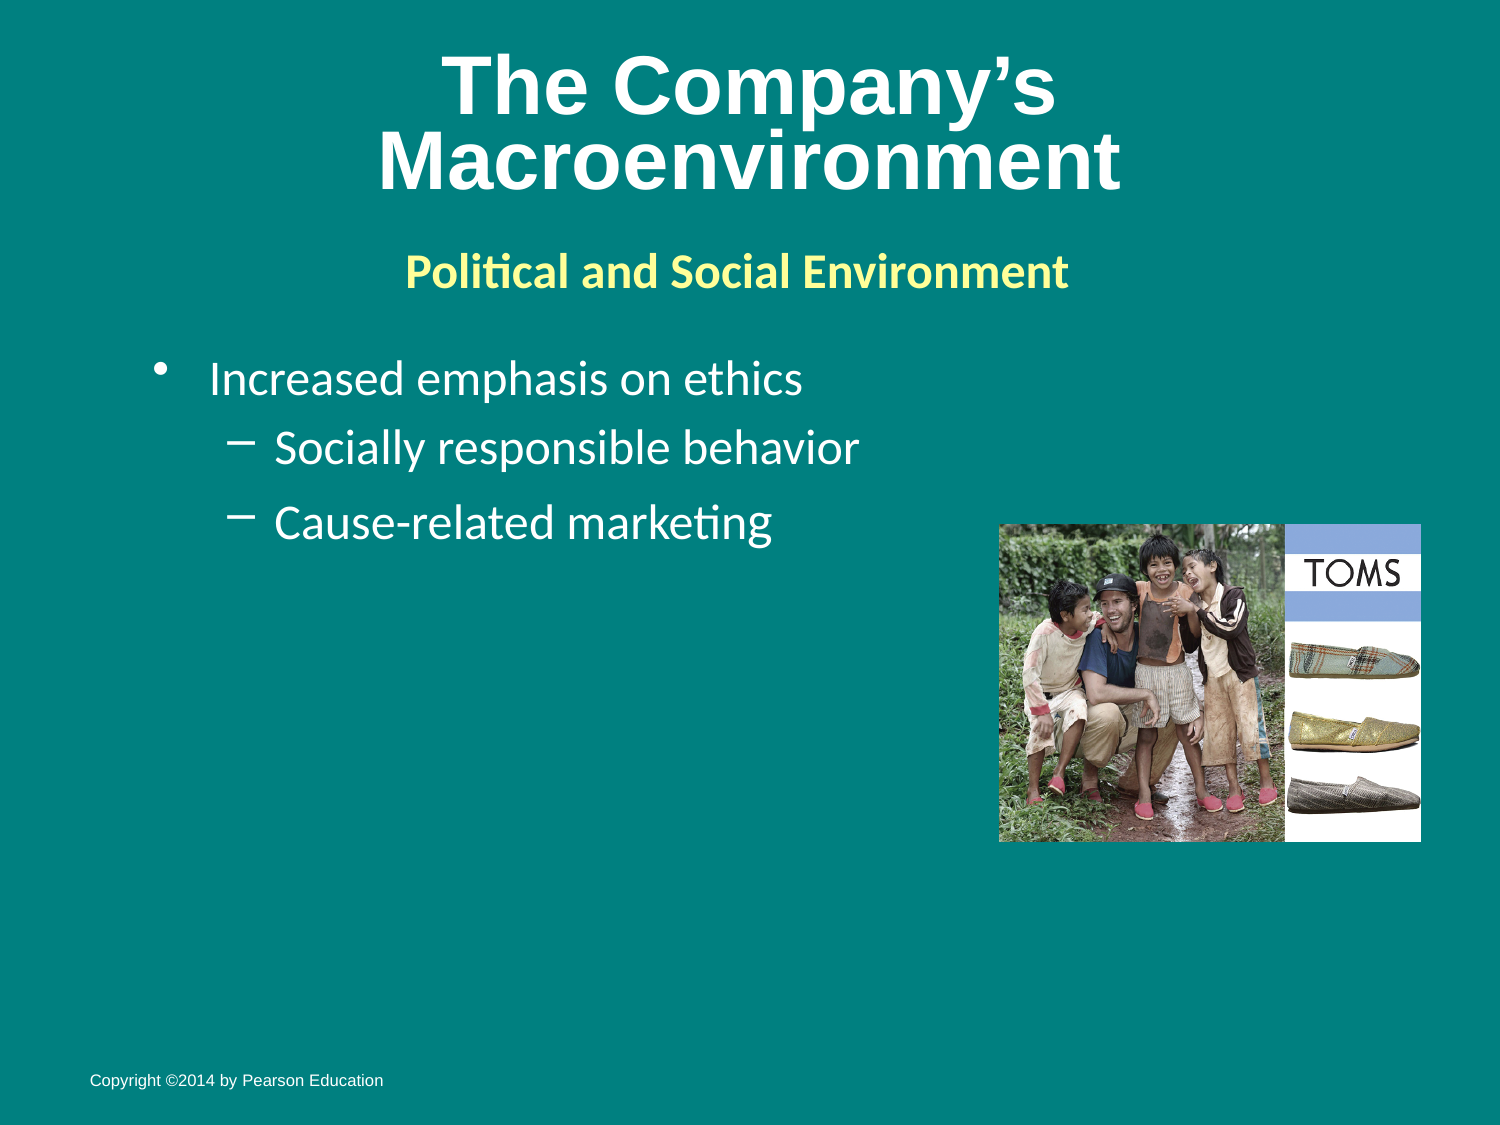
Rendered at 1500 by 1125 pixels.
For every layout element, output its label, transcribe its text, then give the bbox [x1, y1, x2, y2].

title The Company’s Macroenvironment [112, 37, 1388, 226]
text_box Copyright ©2014 by Pearson Education [74, 1062, 825, 1098]
list Political and Social Environment [149, 237, 1326, 301]
list Increased emphasis on ethics Socially responsible behavior Cause-related marketing [137, 337, 963, 1026]
picture [999, 524, 1421, 842]
